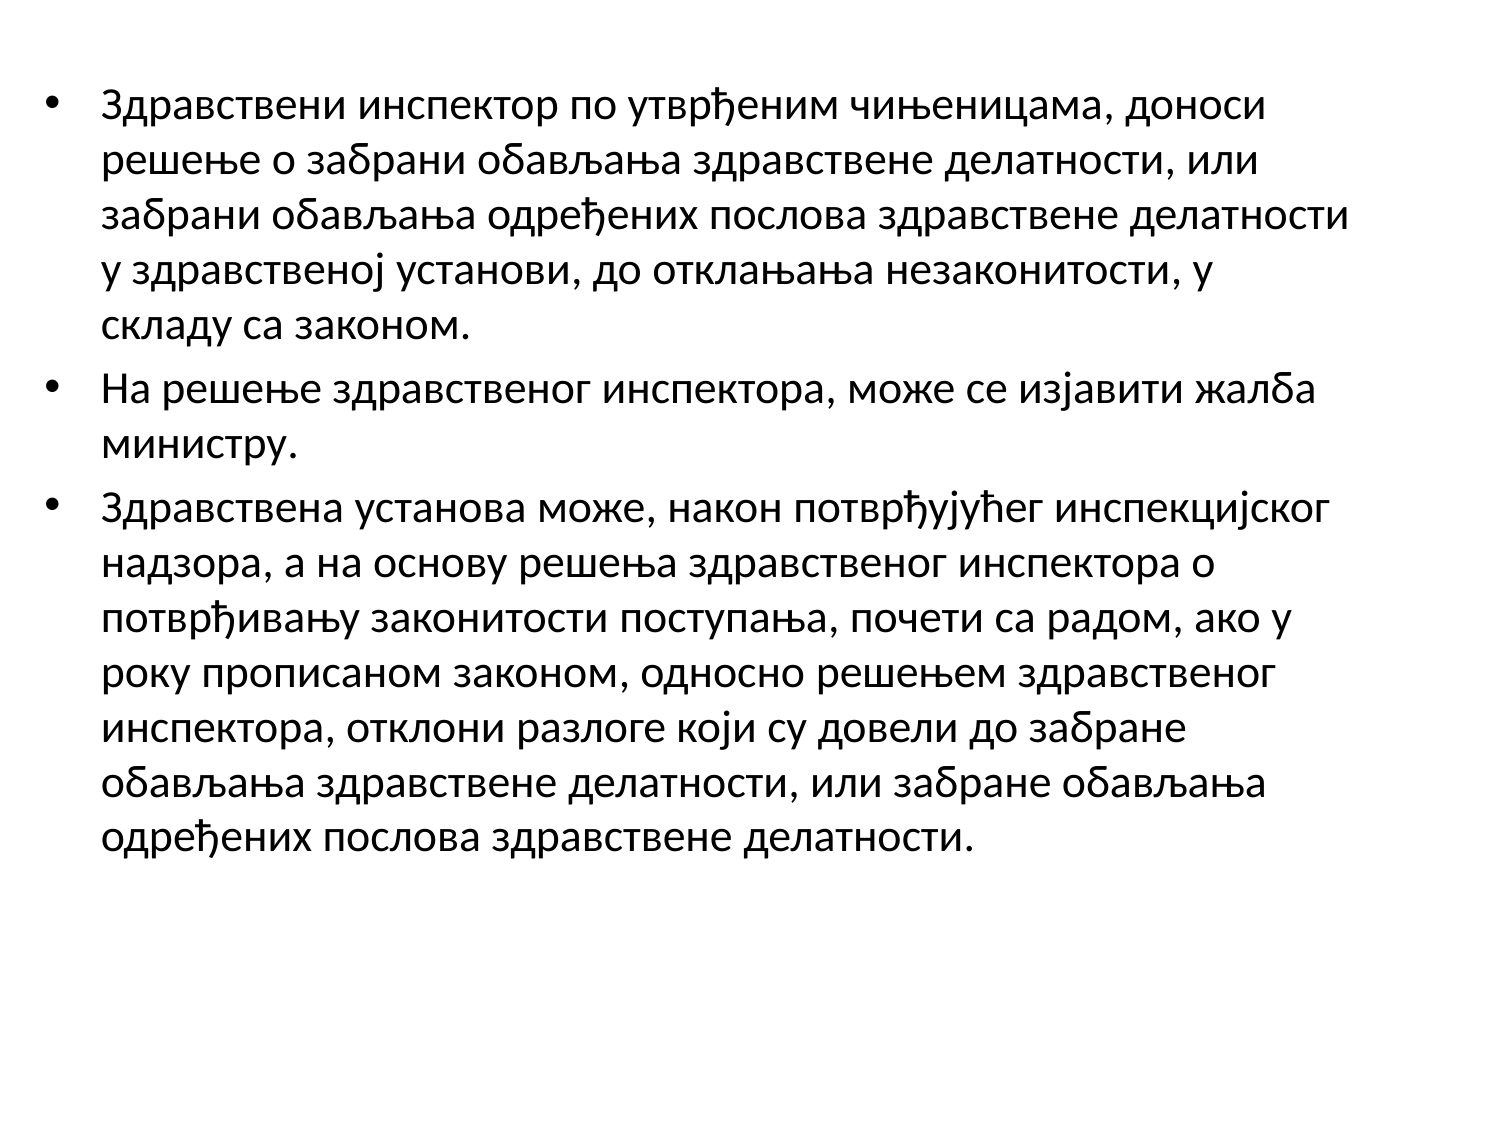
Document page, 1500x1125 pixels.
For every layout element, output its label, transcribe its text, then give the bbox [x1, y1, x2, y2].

list Здравствени инспектор по утврђеним чињеницама, доноси решење о забрани обављања здравствене делатности, или забрани обављања одређених послова здравствене делатности у здравственој установи, до отклањања незаконитости, у складу са законом. На решење здравственог инспектора, може се изјавити жалба министру. Здравствена установа може, након потврђујућег инспекцијског надзора, а на основу решења здравственог инспектора о потврђивању законитости поступања, почети са радом, ако у року прописаном законом, односно решењем здравственог инспектора, отклони разлоге који су довели до забране обављања здравствене делатности, или забране обављања одређених послова здравствене делатности. [29, 66, 1371, 1071]
